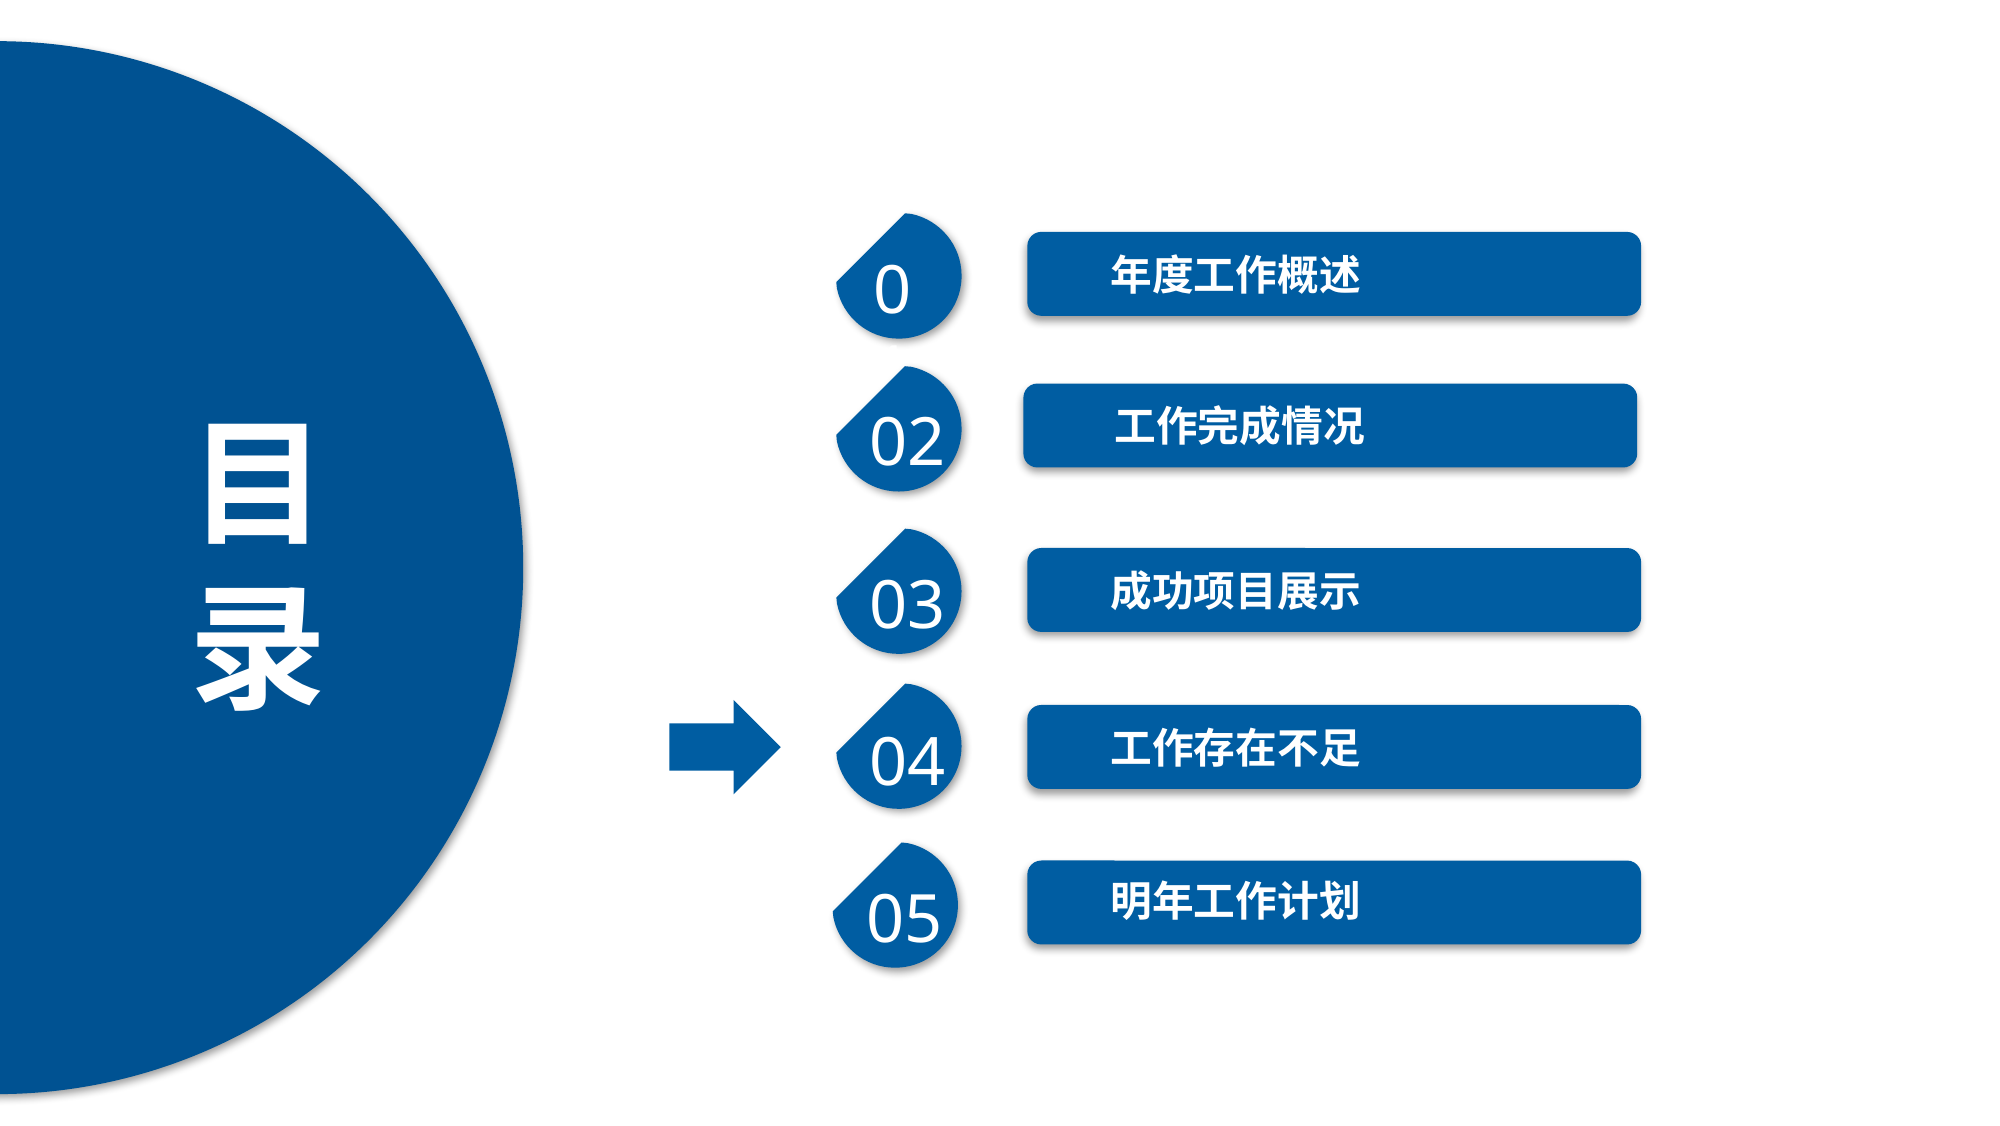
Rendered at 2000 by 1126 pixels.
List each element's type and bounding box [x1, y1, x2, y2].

text_box [1027, 860, 1642, 945]
text_box [1027, 231, 1642, 317]
text_box [840, 861, 974, 965]
text_box [1027, 704, 1642, 790]
text_box [843, 232, 971, 336]
text_box [1027, 547, 1642, 633]
text_box [667, 697, 783, 797]
text_box [843, 702, 971, 808]
text_box [843, 385, 971, 489]
text_box [843, 547, 971, 651]
text_box [0, 40, 524, 1095]
text_box [1023, 383, 1638, 468]
